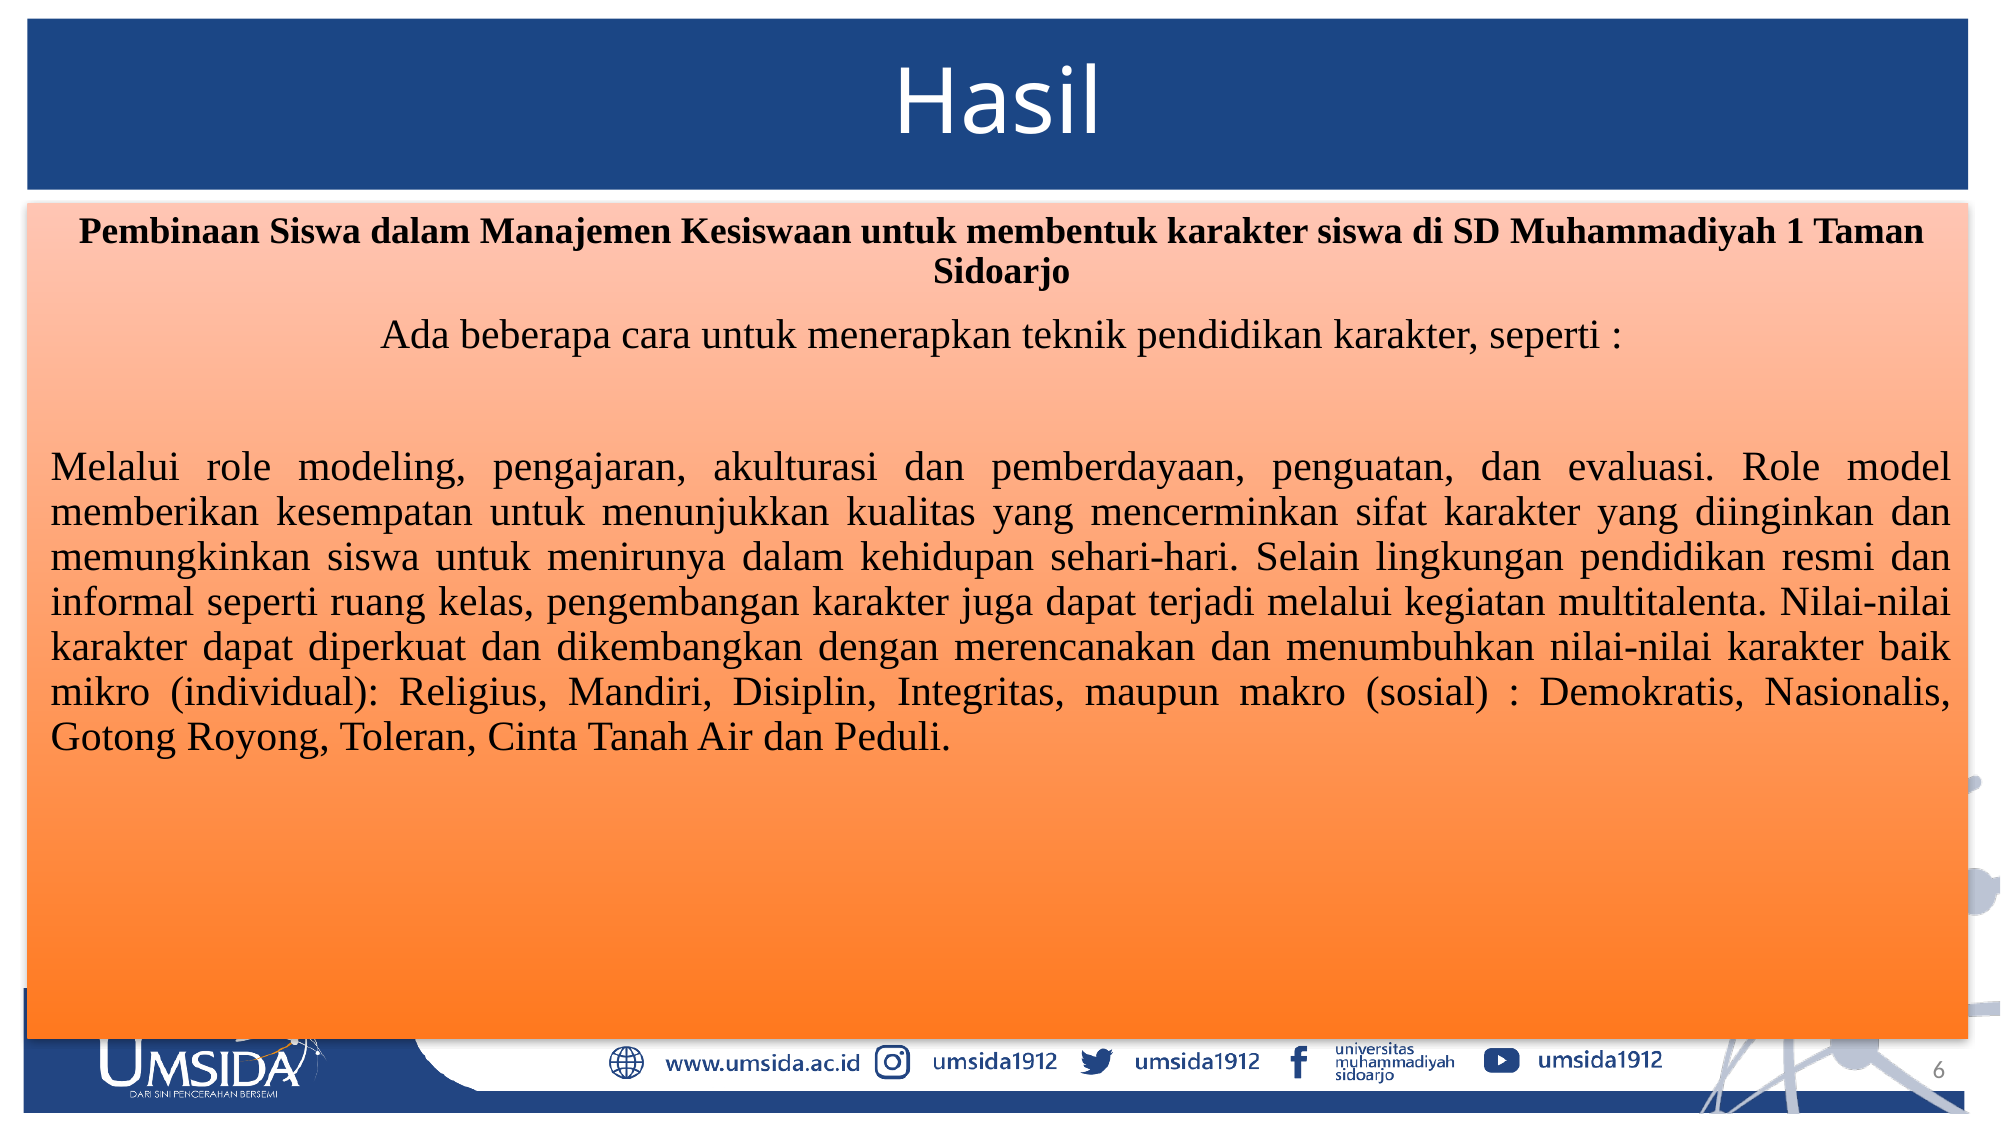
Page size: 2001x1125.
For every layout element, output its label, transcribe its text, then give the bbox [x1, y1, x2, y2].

title Hasil [27, 18, 1969, 190]
picture [23, 51, 2001, 1114]
list Pembinaan Siswa dalam Manajemen Kesiswaan untuk membentuk karakter siswa di SD Muhammadiyah 1 Taman Sidoarjo Ada beberapa cara untuk menerapkan teknik pendidikan karakter, seperti : Melalui role modeling, pengajaran, akulturasi dan pemberdayaan, penguatan, dan evaluasi. Role model memberikan kesempatan untuk menunjukkan kualitas yang mencerminkan sifat karakter yang diinginkan dan memungkinkan siswa untuk menirunya dalam kehidupan sehari-hari. Selain lingkungan pendidikan resmi dan informal seperti ruang kelas, pengembangan karakter juga dapat terjadi melalui kegiatan multitalenta. Nilai-nilai karakter dapat diperkuat dan dikembangkan dengan merencanakan dan menumbuhkan nilai-nilai karakter baik mikro (individual): Religius, Mandiri, Disiplin, Integritas, maupun makro (sosial) : Demokratis, Nasionalis, Gotong Royong, Toleran, Cinta Tanah Air dan Peduli. [27, 203, 1969, 1039]
